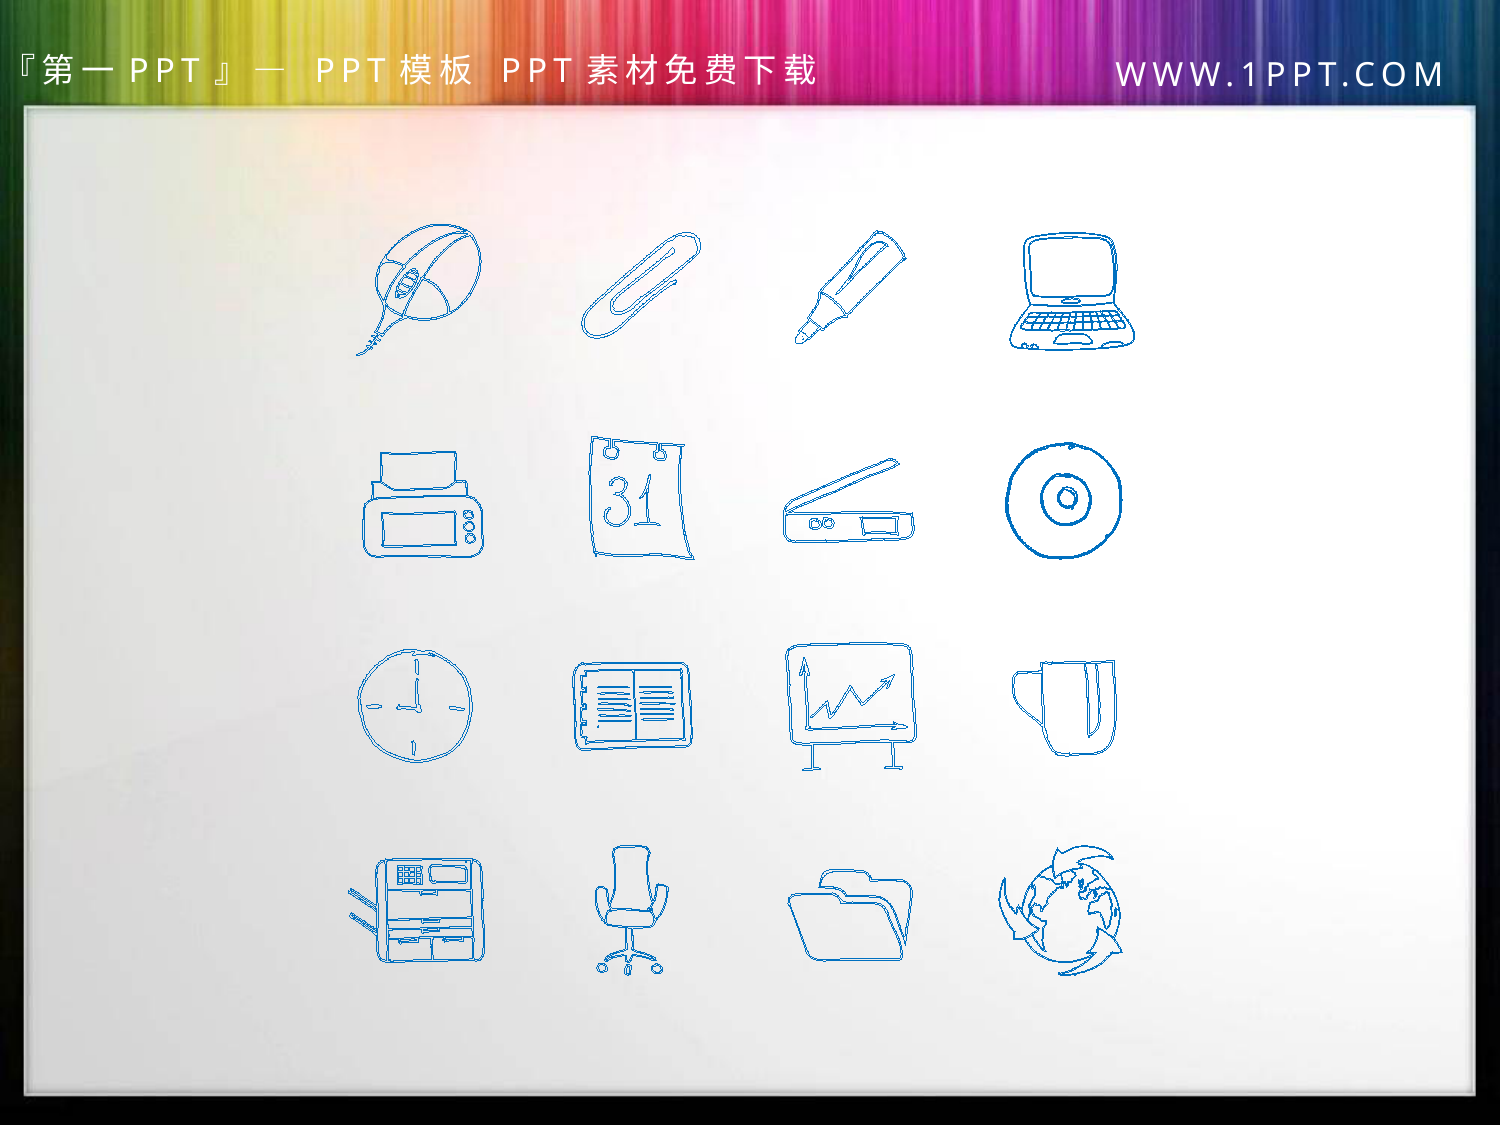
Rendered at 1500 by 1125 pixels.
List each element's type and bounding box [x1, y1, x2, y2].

text_box [785, 642, 917, 772]
text_box [357, 649, 473, 763]
text_box [792, 229, 907, 346]
picture [0, 0, 1500, 1125]
text_box [1005, 442, 1123, 560]
text_box [588, 436, 695, 560]
text_box [1005, 230, 1138, 351]
text_box [787, 865, 913, 962]
text_box [348, 857, 486, 963]
text_box [998, 845, 1123, 977]
text_box [569, 661, 694, 753]
text_box [581, 232, 701, 339]
text_box [1012, 660, 1117, 757]
text_box [782, 457, 915, 543]
text_box [356, 223, 484, 356]
text_box [362, 451, 485, 558]
text_box [593, 845, 669, 976]
